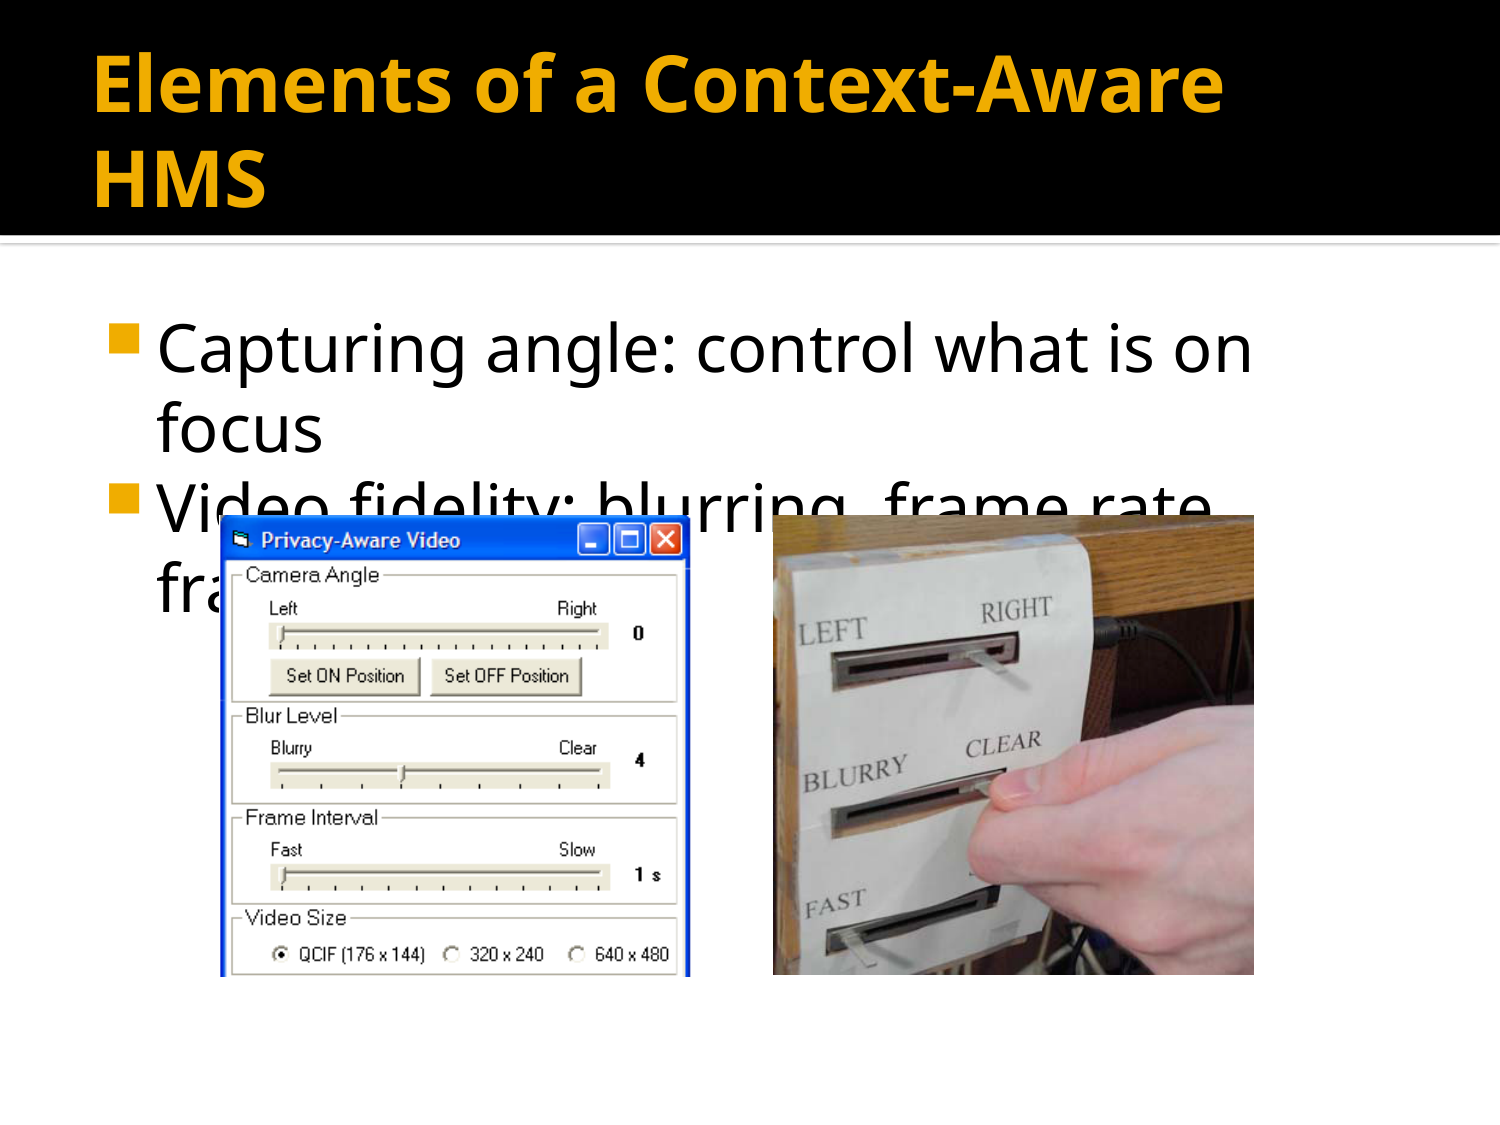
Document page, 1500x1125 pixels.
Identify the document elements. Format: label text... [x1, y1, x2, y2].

list Capturing angle: control what is on focus Video fidelity: blurring, frame rate, frame size [75, 291, 1425, 1050]
title Elements of a Context-Aware HMS [75, 25, 1425, 231]
picture [773, 515, 1254, 975]
picture [219, 515, 692, 977]
